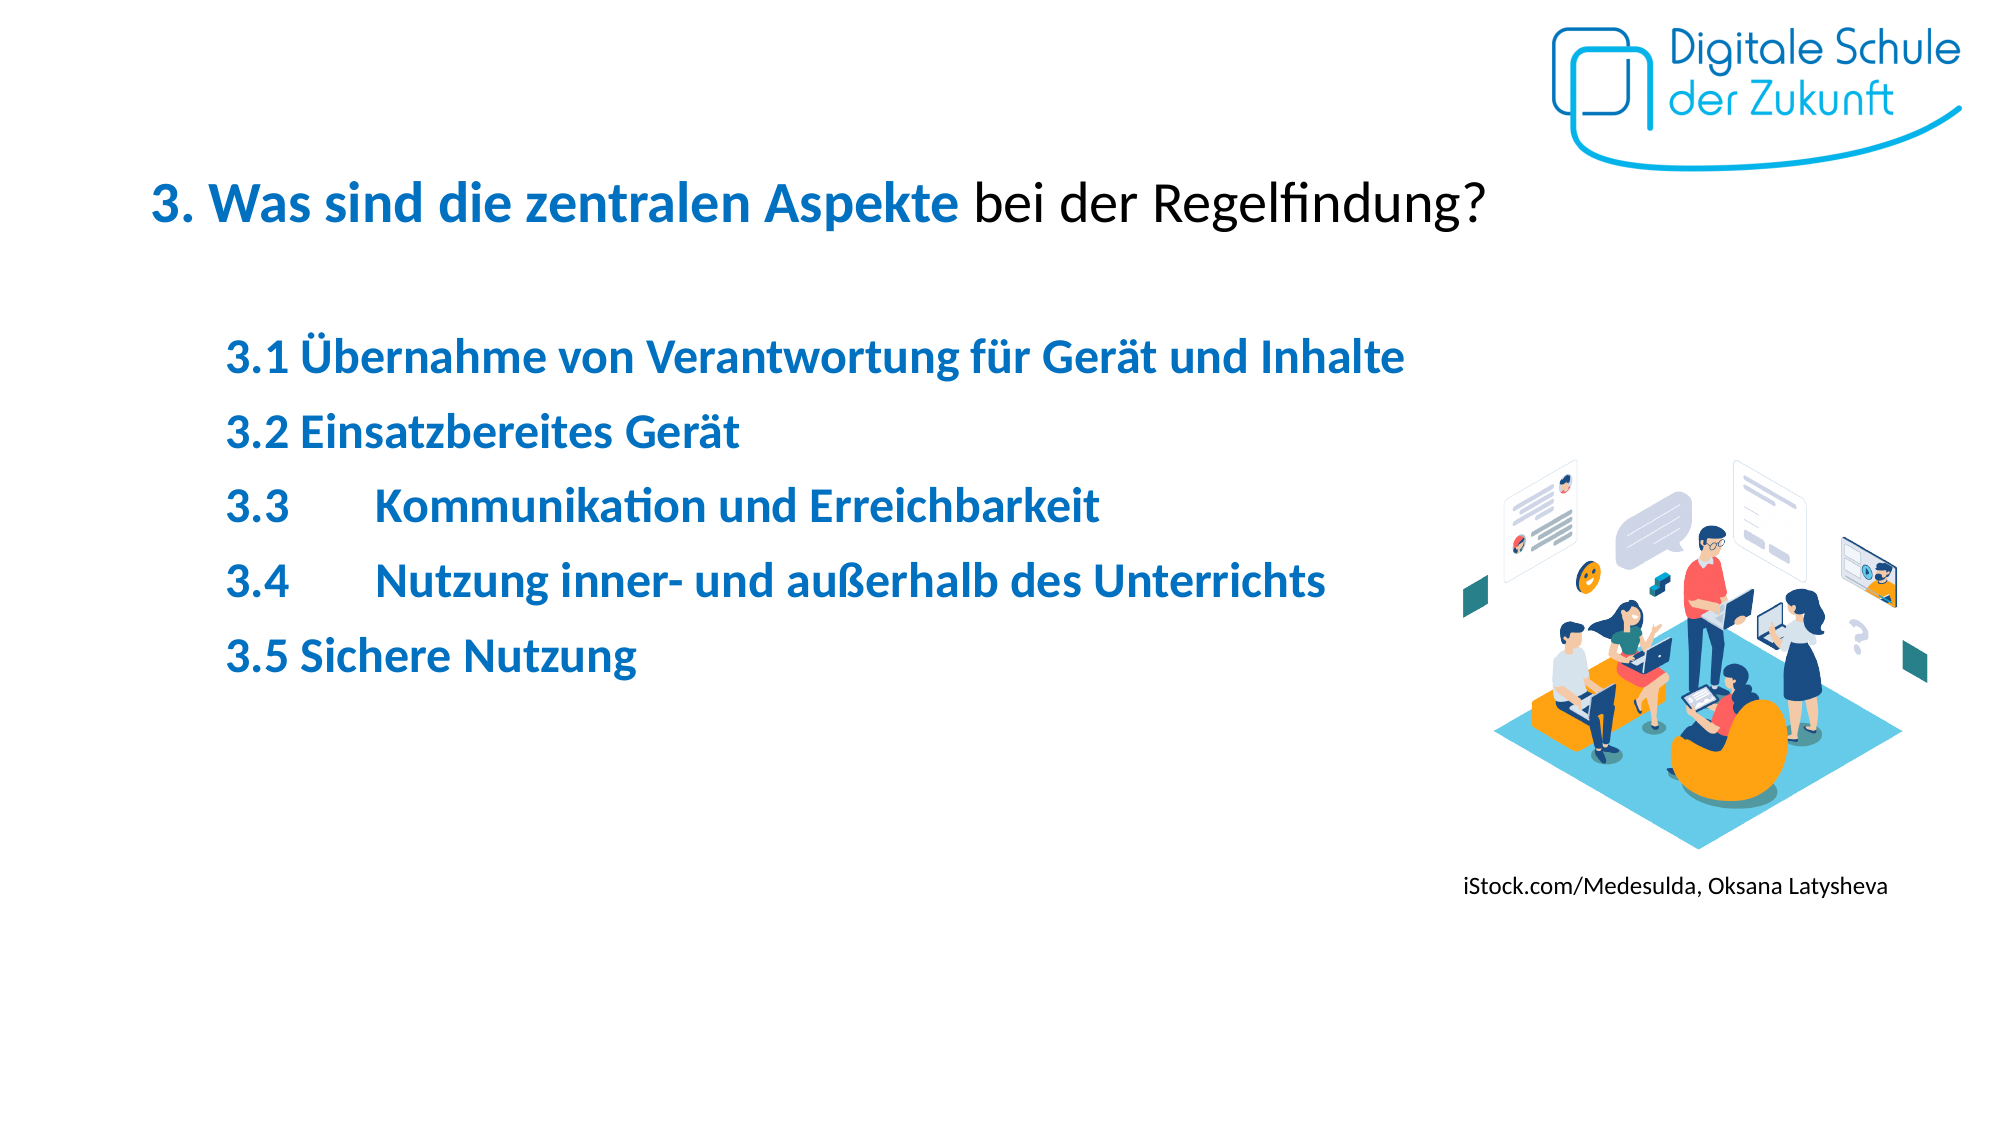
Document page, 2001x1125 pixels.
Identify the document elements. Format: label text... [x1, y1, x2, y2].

picture [1520, 0, 1987, 200]
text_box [1445, 360, 1951, 908]
list 3. Was sind die zentralen Aspekte bei der Regelfindung? 3.1 Übernahme von Verantwortung für Gerät und Inhalte 3.2 Einsatzbereites Gerät 3.3 Kommunikation und Erreichbarkeit 3.4 Nutzung inner- und außerhalb des Unterrichts 3.5 Sichere Nutzung [135, 143, 1738, 982]
